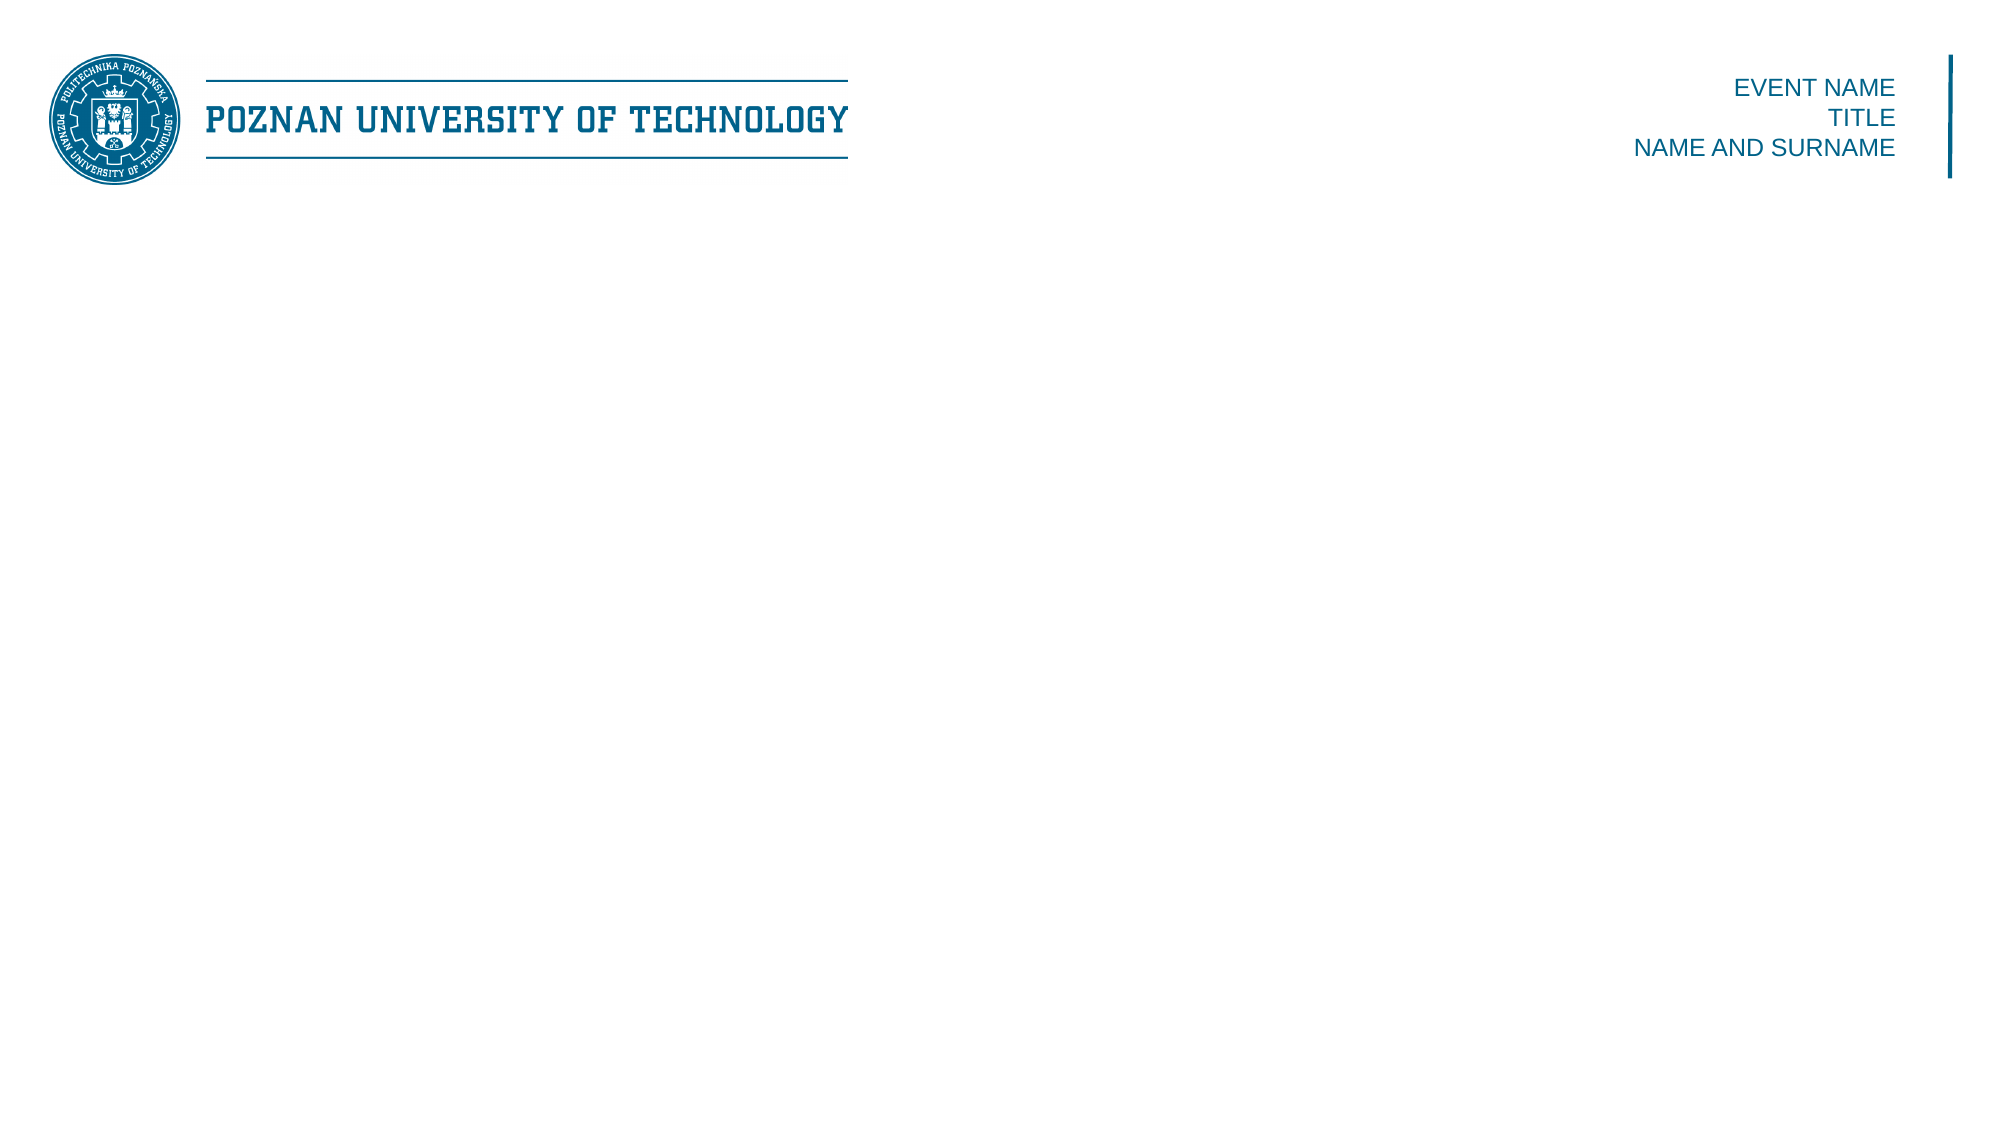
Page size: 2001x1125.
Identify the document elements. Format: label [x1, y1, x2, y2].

picture [110, 121, 120, 131]
picture [109, 104, 120, 117]
picture [127, 54, 848, 185]
picture [123, 107, 131, 131]
picture [49, 132, 100, 185]
picture [106, 90, 123, 99]
picture [98, 107, 105, 131]
picture [96, 134, 132, 147]
picture [49, 54, 103, 108]
